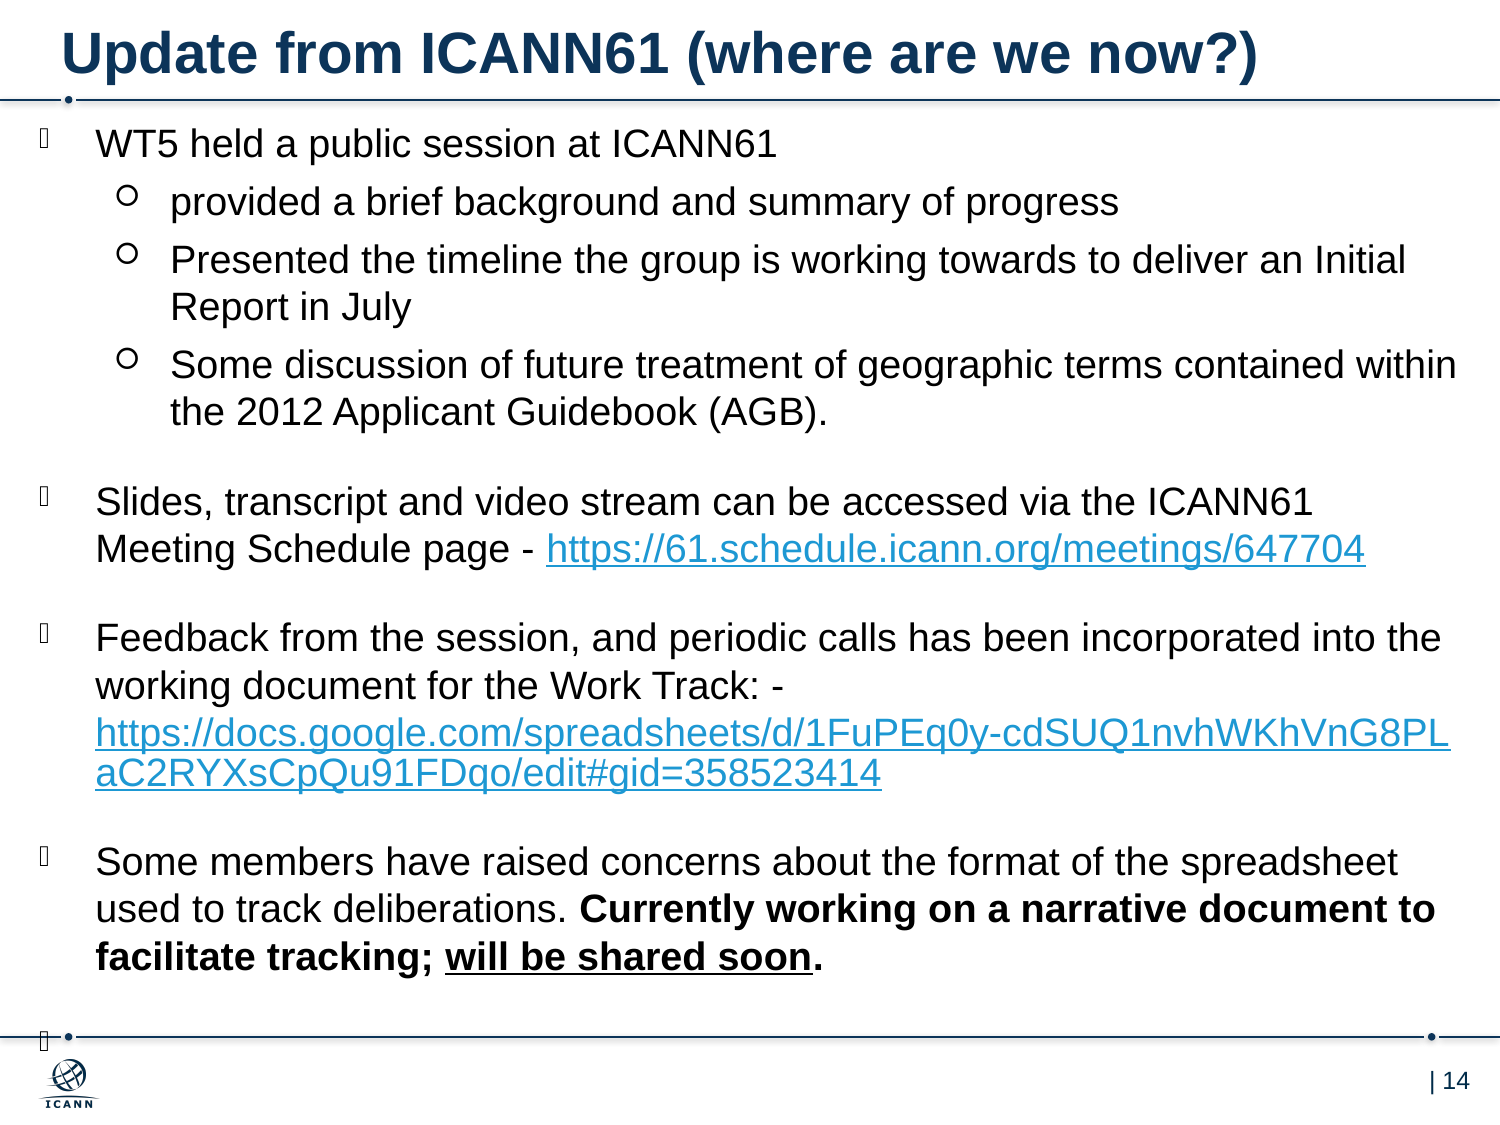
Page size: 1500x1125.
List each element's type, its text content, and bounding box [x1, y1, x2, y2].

list WT5 held a public session at ICANN61 provided a brief background and summary of progress Presented the timeline the group is working towards to deliver an Initial Report in July Some discussion of future treatment of geographic terms contained within the 2012 Applicant Guidebook (AGB). Slides, transcript and video stream can be accessed via the ICANN61 Meeting Schedule page - https://61.schedule.icann.org/meetings/647704 Feedback from the session, and periodic calls has been incorporated into the working document for the Work Track: - https://docs.google.com/spreadsheets/d/1FuPEq0y-cdSUQ1nvhWKhVnG8PLaC2RYXsCpQu91FDqo/edit#gid=358523414 Some members have raised concerns about the format of the spreadsheet used to track deliberations. Currently working on a narrative document to facilitate tracking; will be shared soon. [39, 117, 1461, 996]
title Update from ICANN61 (where are we now?) [61, 7, 1376, 82]
picture [38, 1059, 100, 1108]
